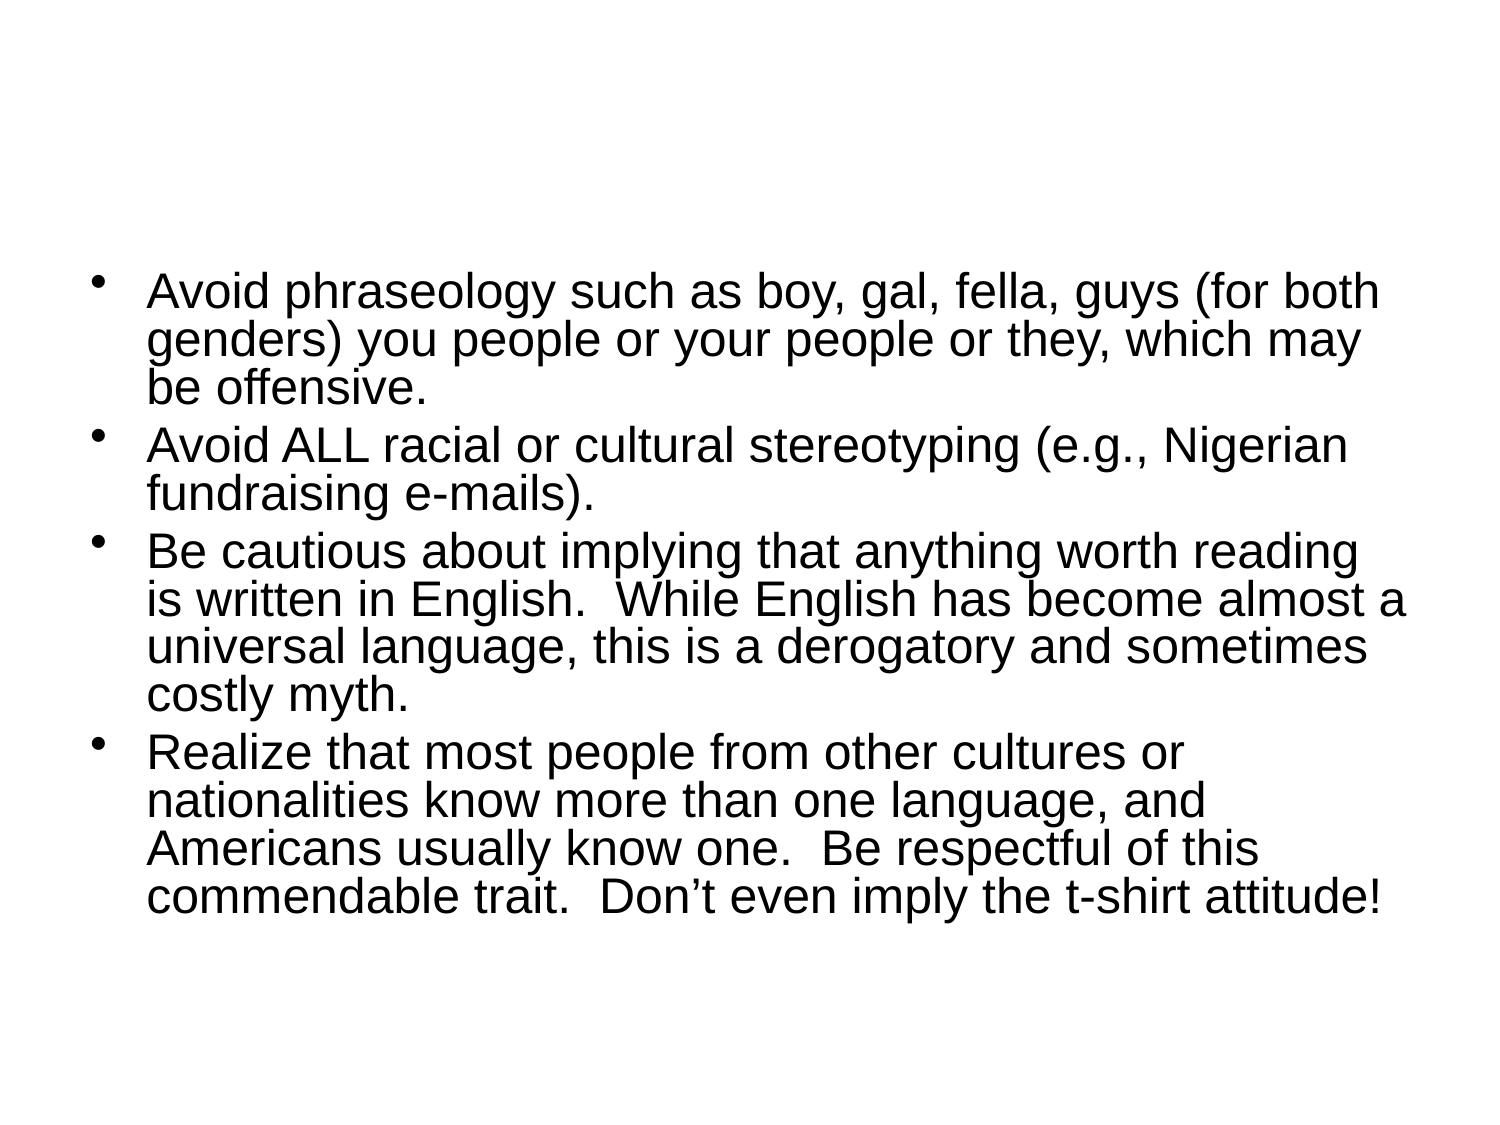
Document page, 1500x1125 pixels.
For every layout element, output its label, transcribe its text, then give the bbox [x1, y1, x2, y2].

list Avoid phraseology such as boy, gal, fella, guys (for both genders) you people or your people or they, which may be offensive. Avoid ALL racial or cultural stereotyping (e.g., Nigerian fundraising e-mails). Be cautious about implying that anything worth reading is written in English. While English has become almost a universal language, this is a derogatory and sometimes costly myth. Realize that most people from other cultures or nationalities know more than one language, and Americans usually know one. Be respectful of this commendable trait. Don’t even imply the t-shirt attitude! [74, 262, 1426, 1006]
